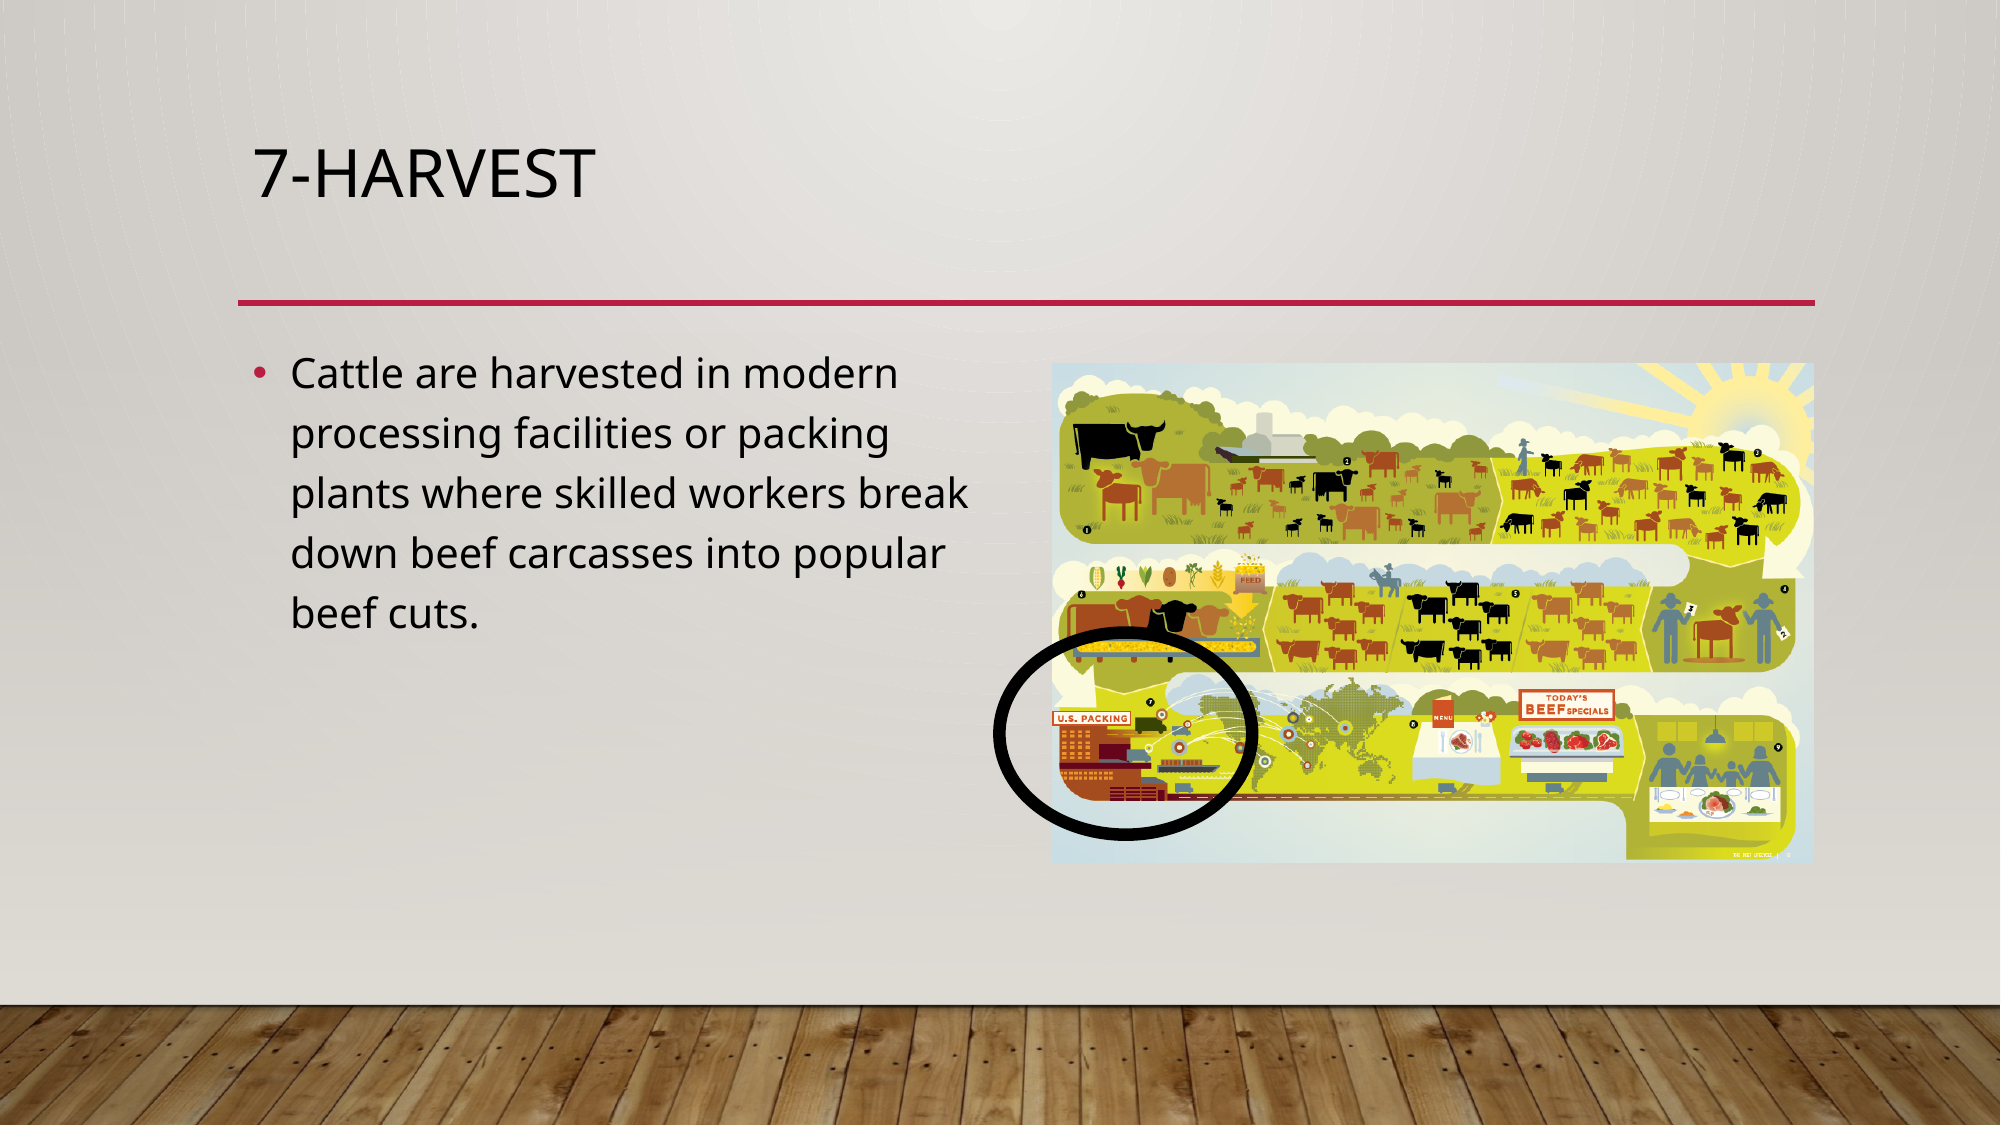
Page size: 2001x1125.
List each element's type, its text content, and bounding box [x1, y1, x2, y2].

picture [0, 1005, 2000, 1125]
list Cattle are harvested in modern processing facilities or packing plants where skilled workers break down beef carcasses into popular beef cuts. [237, 329, 1000, 896]
title 7-Harvest [237, 132, 1814, 306]
text_box [998, 650, 1051, 817]
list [1051, 363, 1815, 863]
